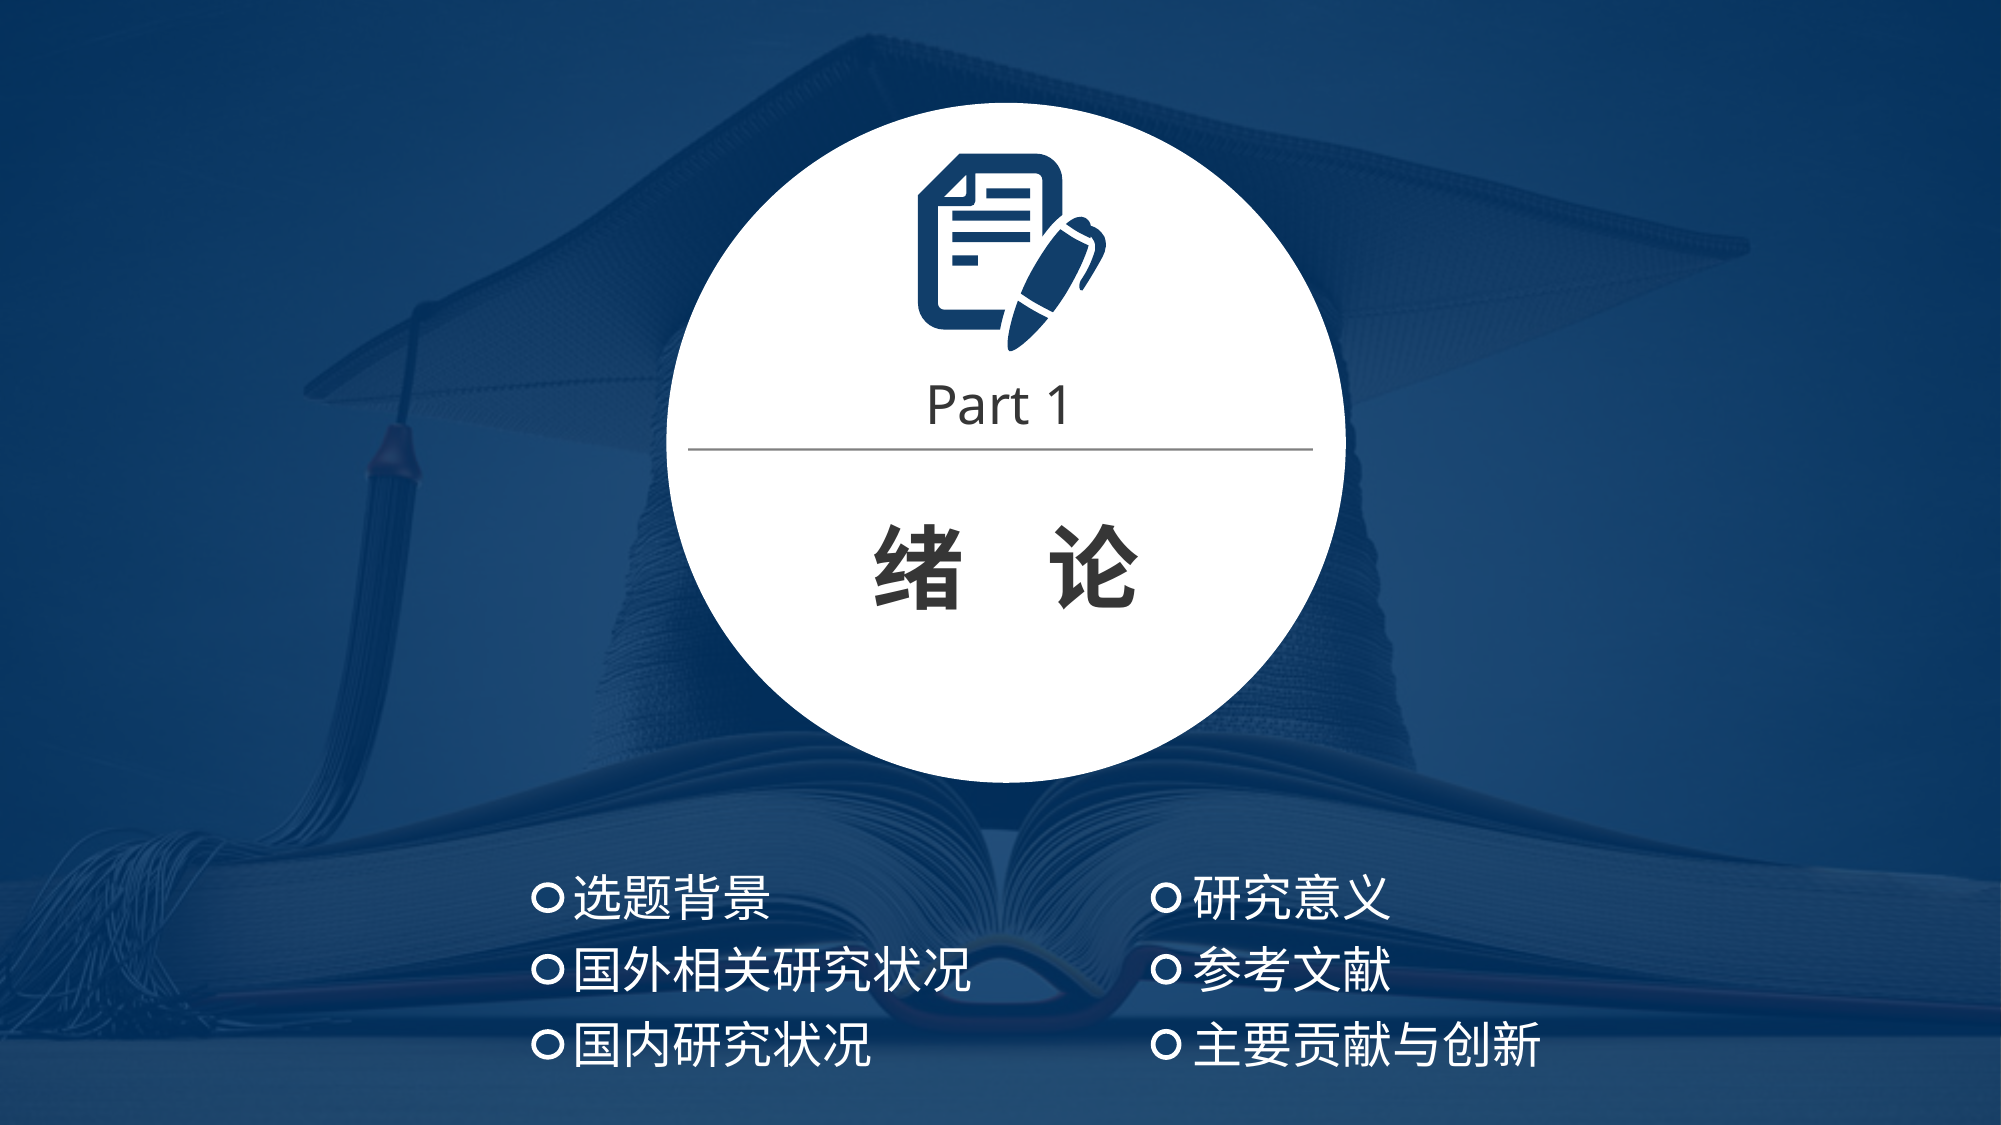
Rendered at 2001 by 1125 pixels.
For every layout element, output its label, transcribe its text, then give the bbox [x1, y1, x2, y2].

text_box Part 1 [925, 369, 1076, 436]
text_box [666, 102, 1346, 783]
text_box [1153, 956, 1177, 983]
text_box 绪 论 [746, 503, 1266, 628]
text_box [533, 884, 558, 911]
text_box [533, 1031, 558, 1058]
text_box 国内研究状况 [558, 1006, 1027, 1082]
text_box 选题背景 [558, 859, 1027, 931]
text_box [533, 956, 558, 983]
text_box [917, 153, 1063, 330]
text_box [1020, 229, 1089, 313]
text_box [1153, 1031, 1180, 1058]
text_box 国外相关研究状况 [558, 931, 1027, 1006]
text_box 主要贡献与创新 [1177, 1006, 1615, 1082]
text_box [1153, 884, 1177, 911]
text_box 参考文献 [1177, 931, 1615, 1006]
text_box [1065, 216, 1106, 291]
text_box 研究意义 [1177, 859, 1615, 931]
text_box [1007, 300, 1049, 352]
